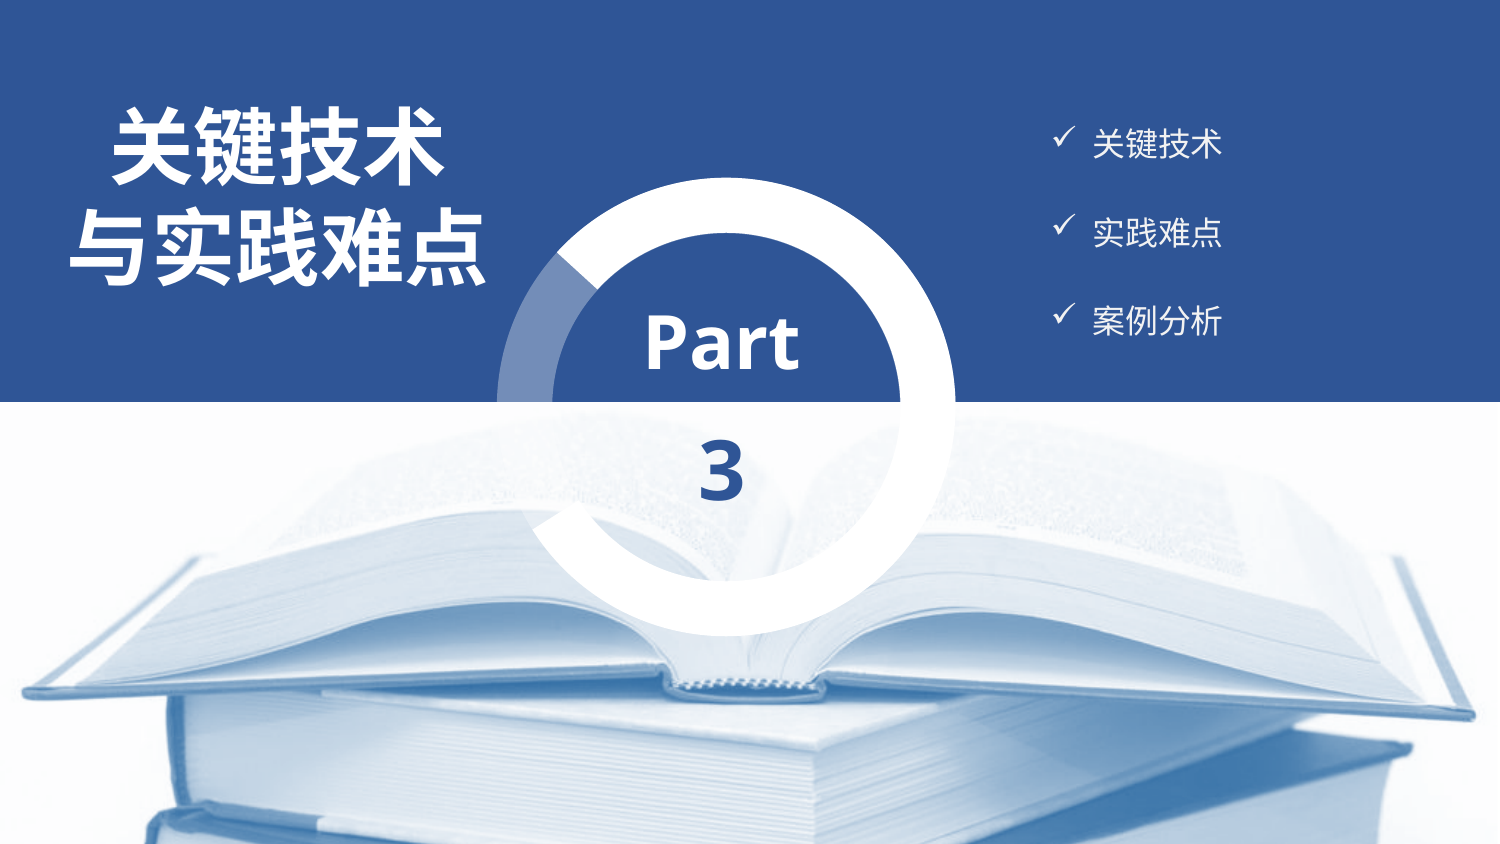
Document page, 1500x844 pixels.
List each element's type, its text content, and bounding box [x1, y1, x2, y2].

text_box 案例分析 [998, 284, 1276, 357]
text_box 关键技术 [998, 107, 1276, 180]
text_box 关键技术 与实践难点 [55, 88, 501, 303]
text_box 实践难点 [998, 196, 1276, 268]
